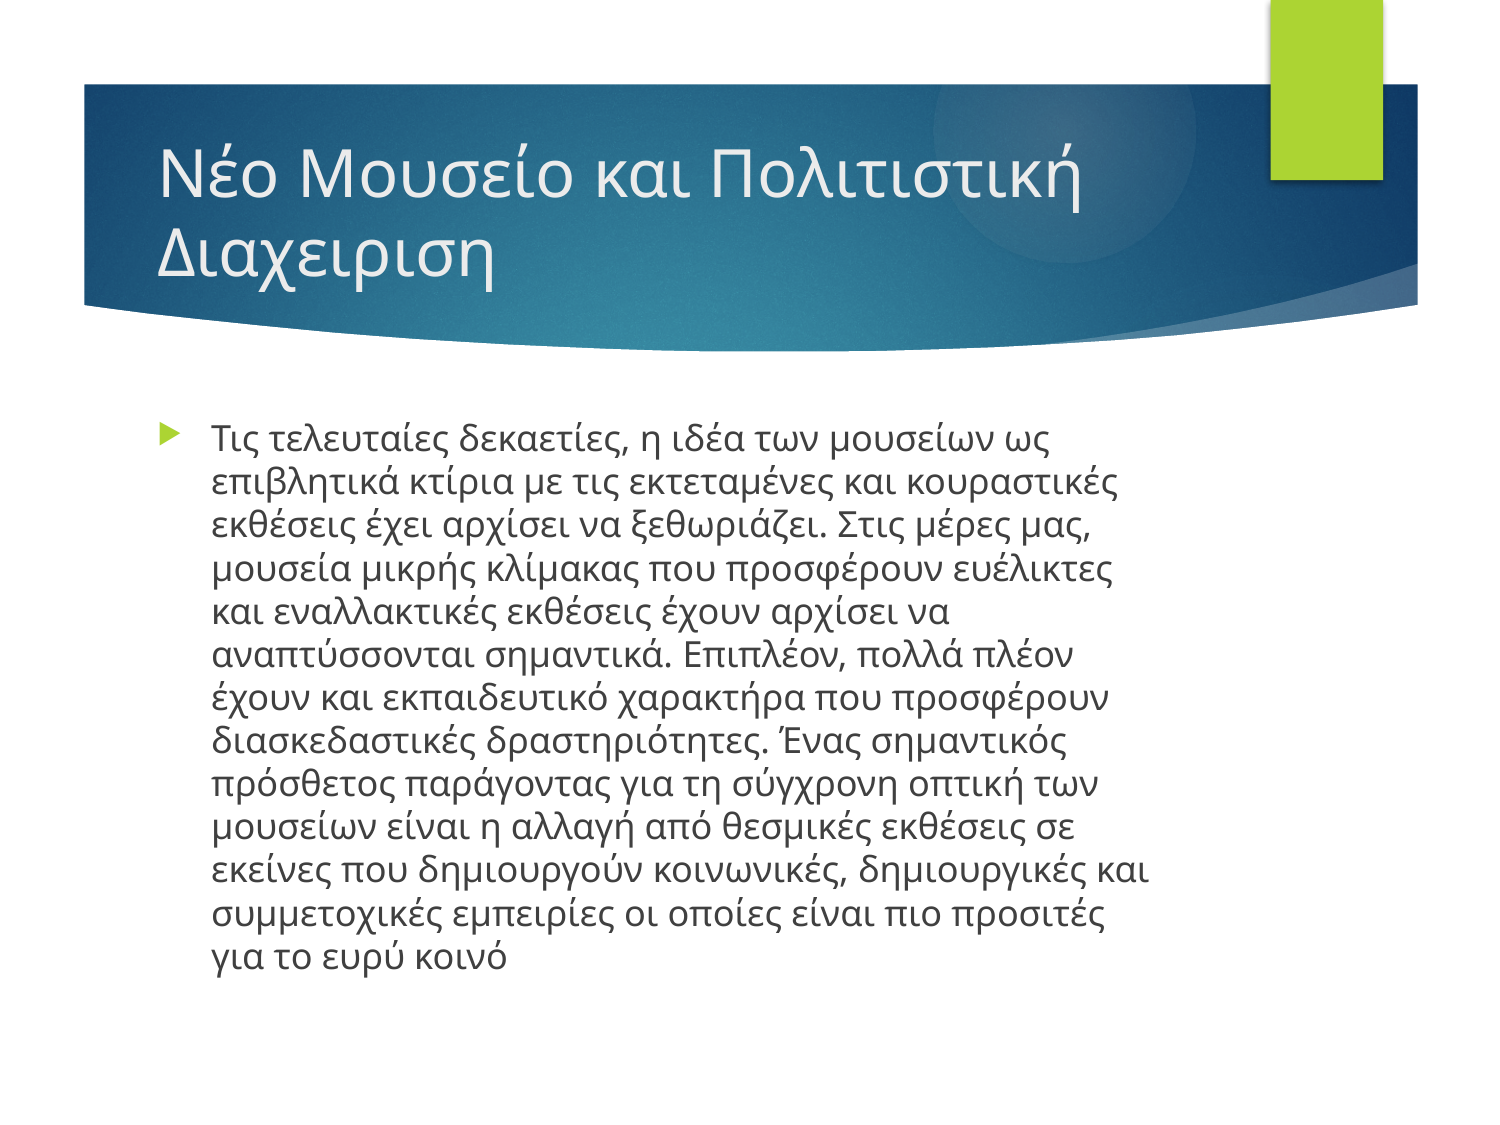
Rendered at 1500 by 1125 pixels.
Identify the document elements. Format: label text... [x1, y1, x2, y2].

title Νέο Μουσείο και Πολιτιστική Διαχειριση [142, 152, 1183, 269]
list Τις τελευταίες δεκαετίες, η ιδέα των μουσείων ως επιβλητικά κτίρια με τις εκτεταμένες και κουραστικές εκθέσεις έχει αρχίσει να ξεθωριάζει. Στις μέρες μας, μουσεία μικρής κλίμακας που προσφέρουν ευέλικτες και εναλλακτικές εκθέσεις έχουν αρχίσει να αναπτύσσονται σημαντικά. Επιπλέον, πολλά πλέον έχουν και εκπαιδευτικό χαρακτήρα που προσφέρουν διασκεδαστικές δραστηριότητες. Ένας σημαντικός πρόσθετος παράγοντας για τη σύγχρονη οπτική των μουσείων είναι η αλλαγή από θεσμικές εκθέσεις σε εκείνες που δημιουργούν κοινωνικές, δημιουργικές και συμμετοχικές εμπειρίες οι οποίες είναι πιο προσιτές για το ευρύ κοινό [142, 408, 1183, 988]
